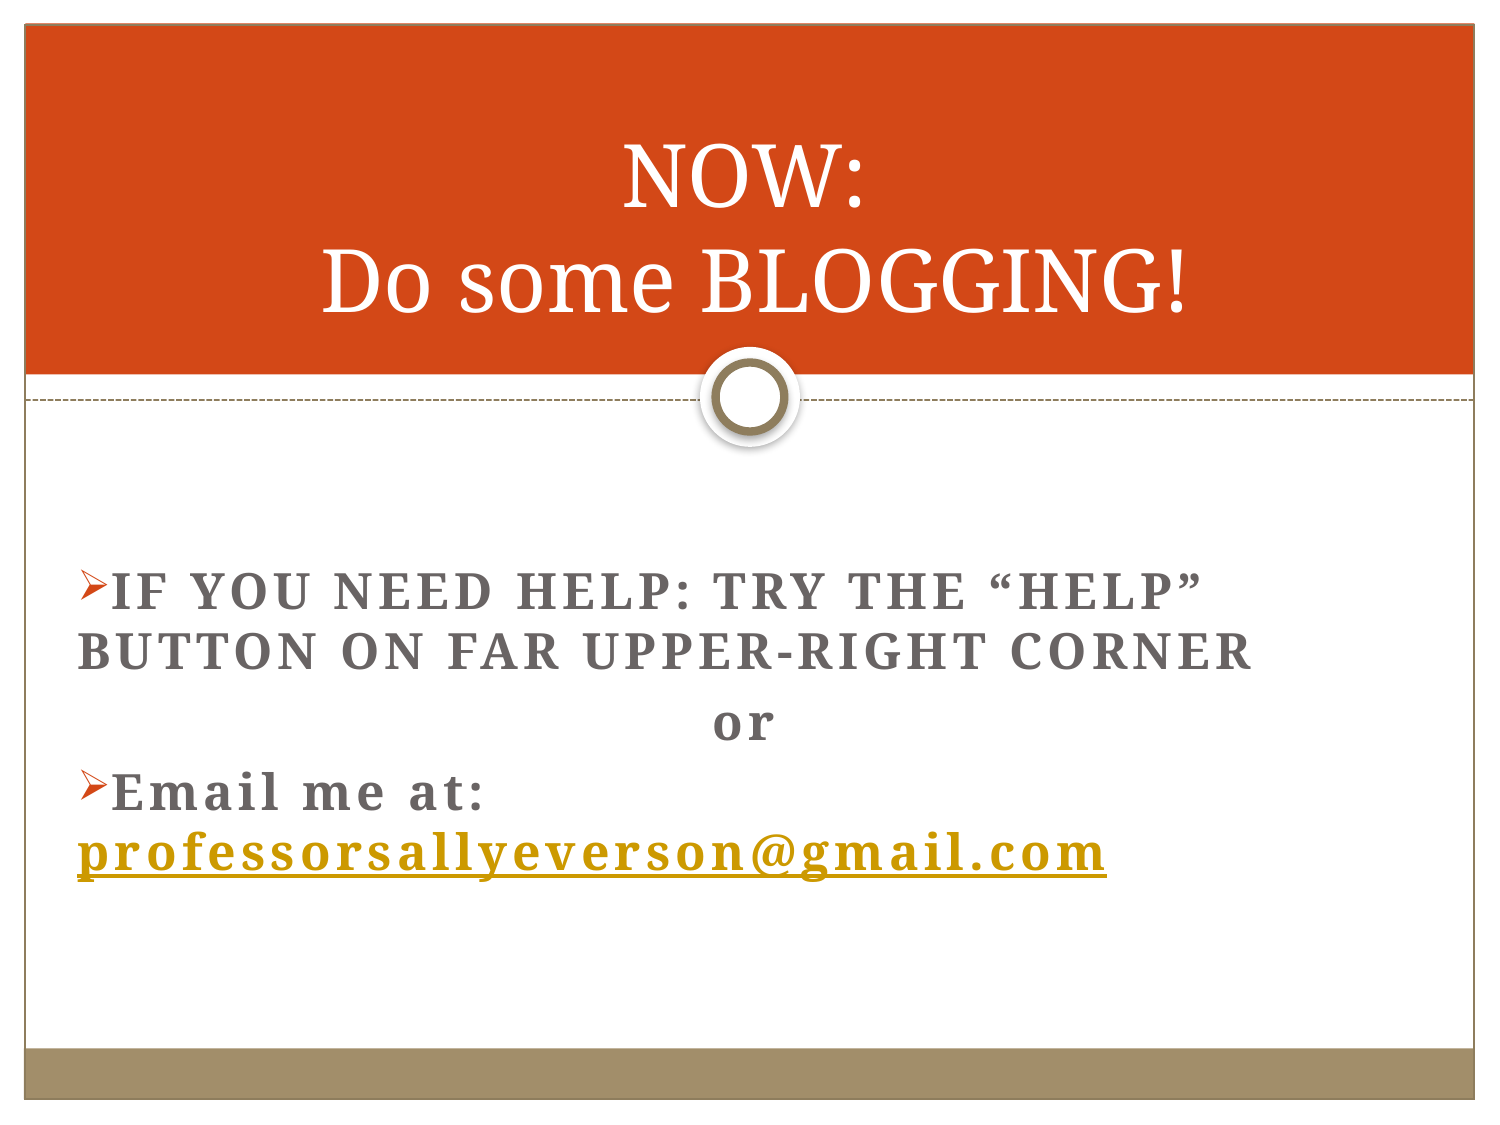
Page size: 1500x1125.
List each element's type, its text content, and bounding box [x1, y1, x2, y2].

title NOW: Do some BLOGGING! [118, 87, 1394, 338]
list If you need help: try the “Help” button on far upper-right corner or Email me at: professorsallyeverson@gmail.com [62, 412, 1426, 1001]
